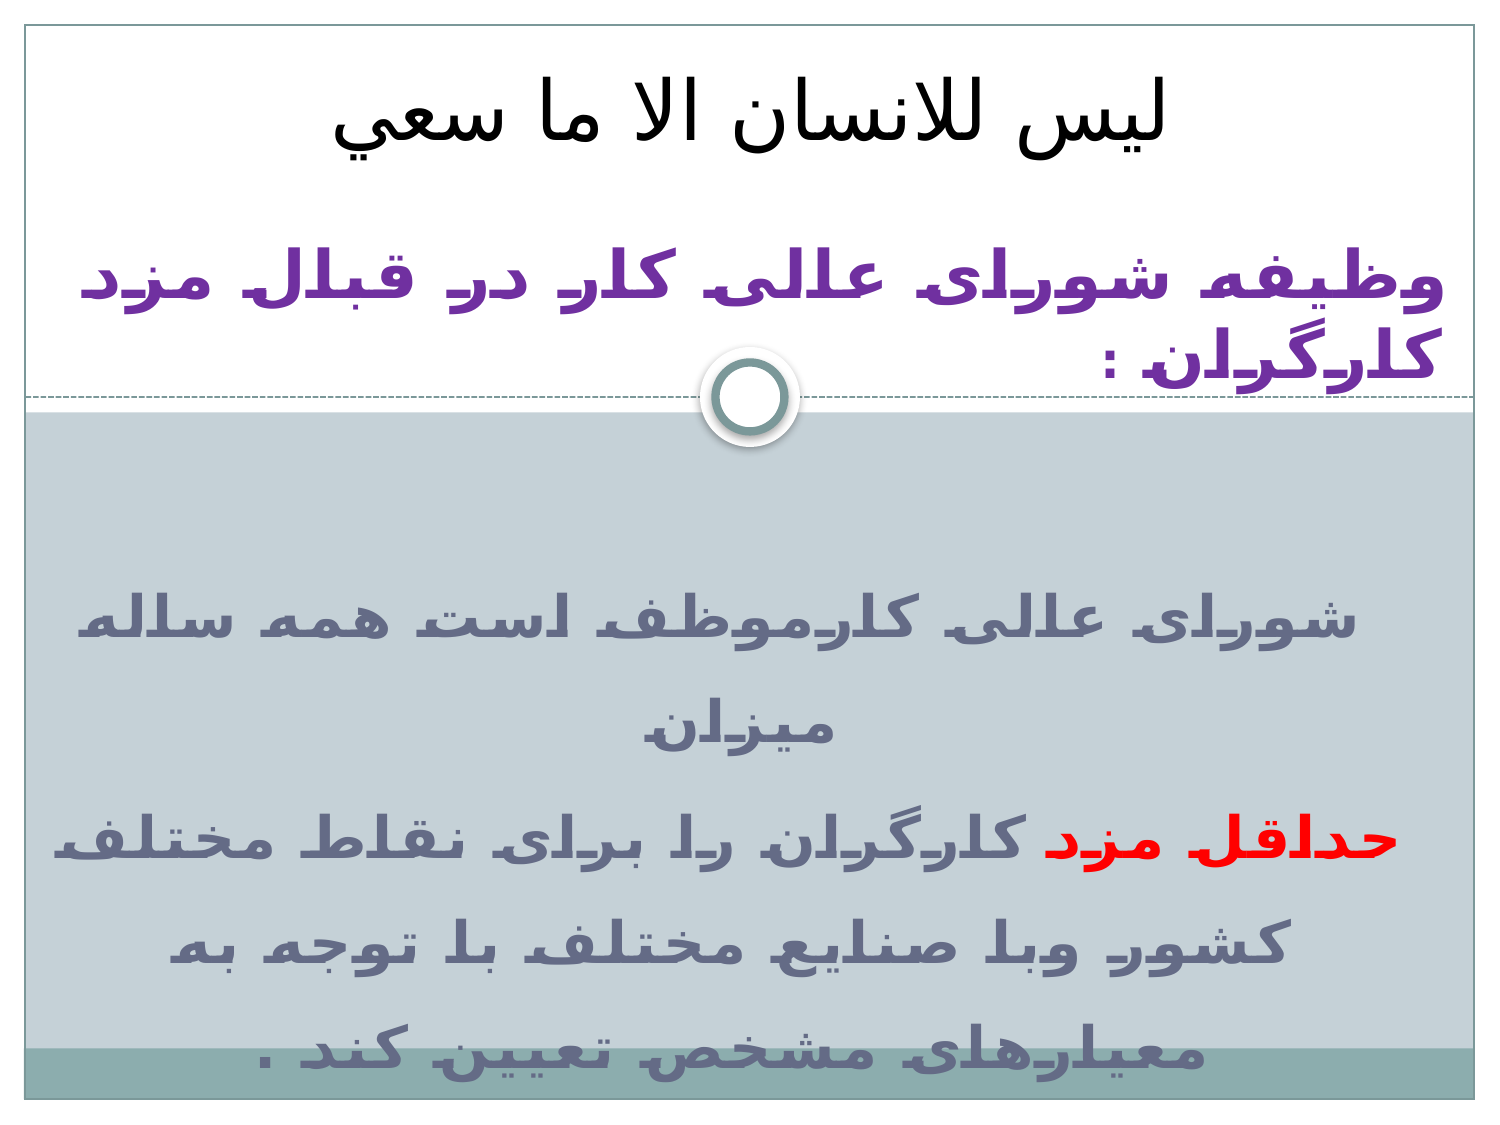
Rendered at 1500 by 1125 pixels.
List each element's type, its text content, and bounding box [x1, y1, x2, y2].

subtitle وظیفه شورای عالی کار در قبال مزد کارگران : شورای عالی کارموظف است همه ساله میزان حداقل مزد کارگران را برای نقاط مختلف کشور وبا صنایع مختلف با توجه به معیارهای مشخص تعیین کند . [0, 224, 1463, 813]
text_box ليس للانسان الا ما سعي [288, 50, 1213, 165]
